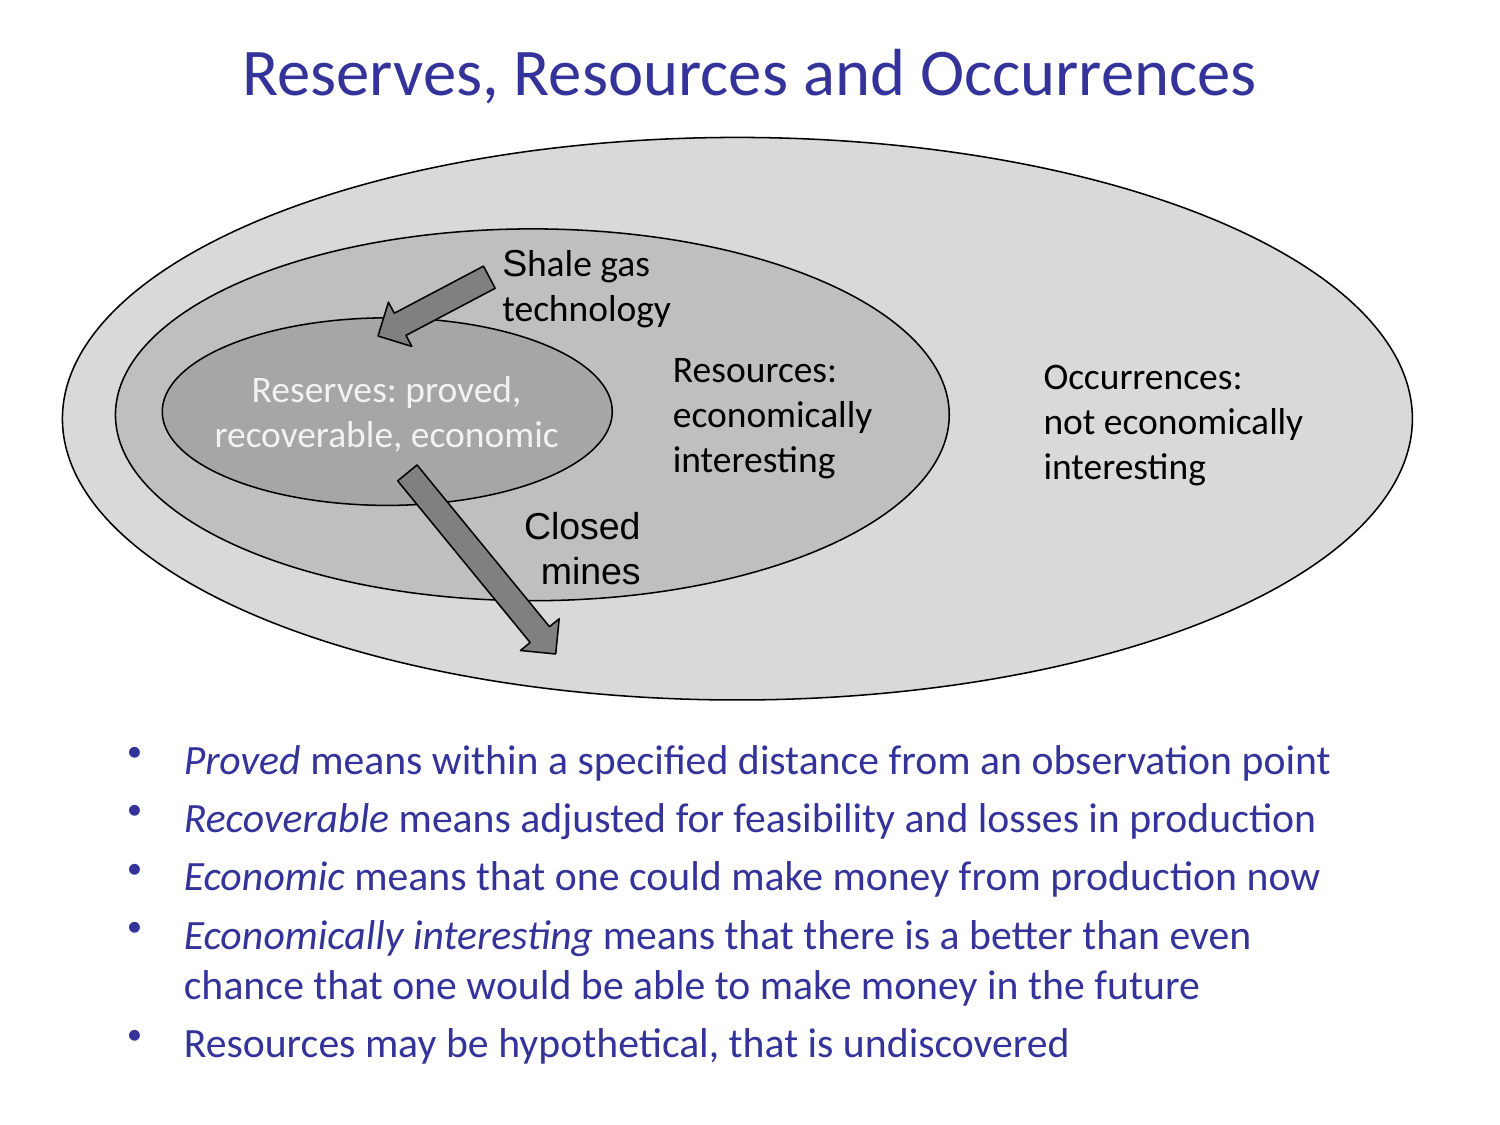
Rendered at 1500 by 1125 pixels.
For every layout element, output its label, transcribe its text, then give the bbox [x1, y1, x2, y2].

list Proved means within a specified distance from an observation point Recoverable means adjusted for feasibility and losses in production Economic means that one could make money from production now Economically interesting means that there is a better than even chance that one would be able to make money in the future Resources may be hypothetical, that is undiscovered [112, 725, 1375, 1088]
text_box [62, 137, 1413, 701]
title Reserves, Resources and Occurrences [75, 12, 1425, 125]
